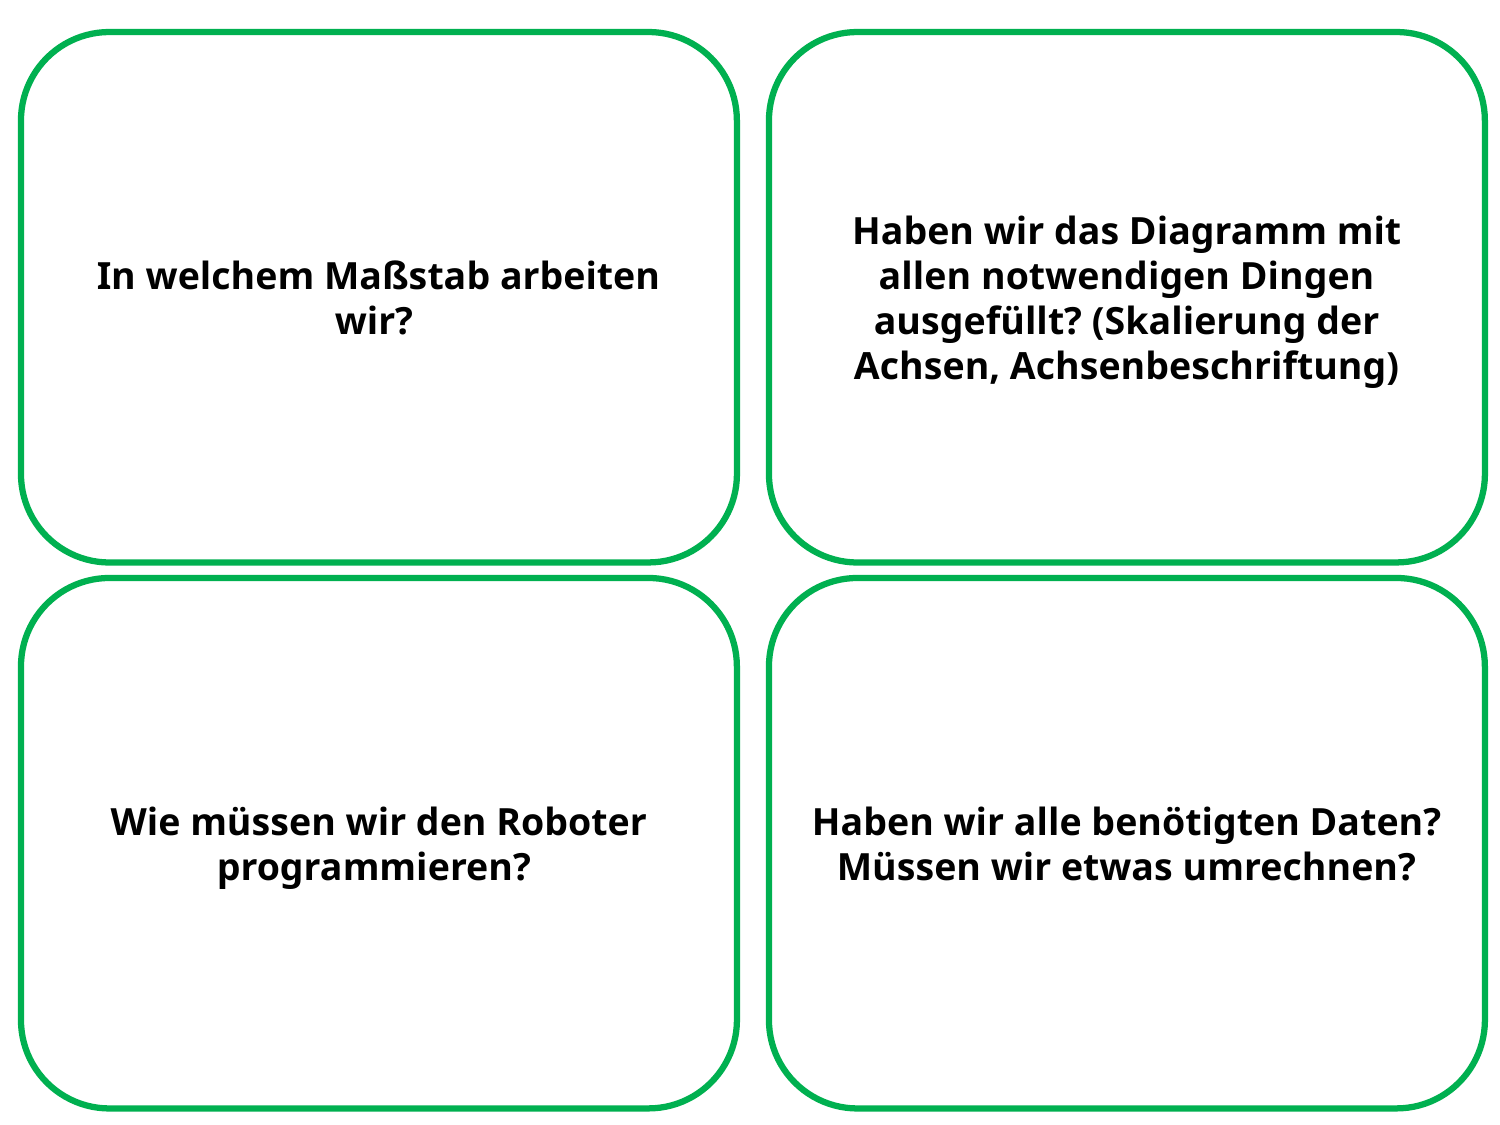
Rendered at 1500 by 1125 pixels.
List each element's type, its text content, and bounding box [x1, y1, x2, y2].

text_box In welchem Maßstab arbeiten wir? [19, 30, 738, 564]
text_box Haben wir das Diagramm mit allen notwendigen Dingen ausgefüllt? (Skalierung der Achsen, Achsenbeschriftung) [767, 30, 1486, 564]
text_box Wie müssen wir den Roboter programmieren? [19, 576, 738, 1110]
text_box Haben wir alle benötigten Daten? Müssen wir etwas umrechnen? [767, 576, 1486, 1110]
